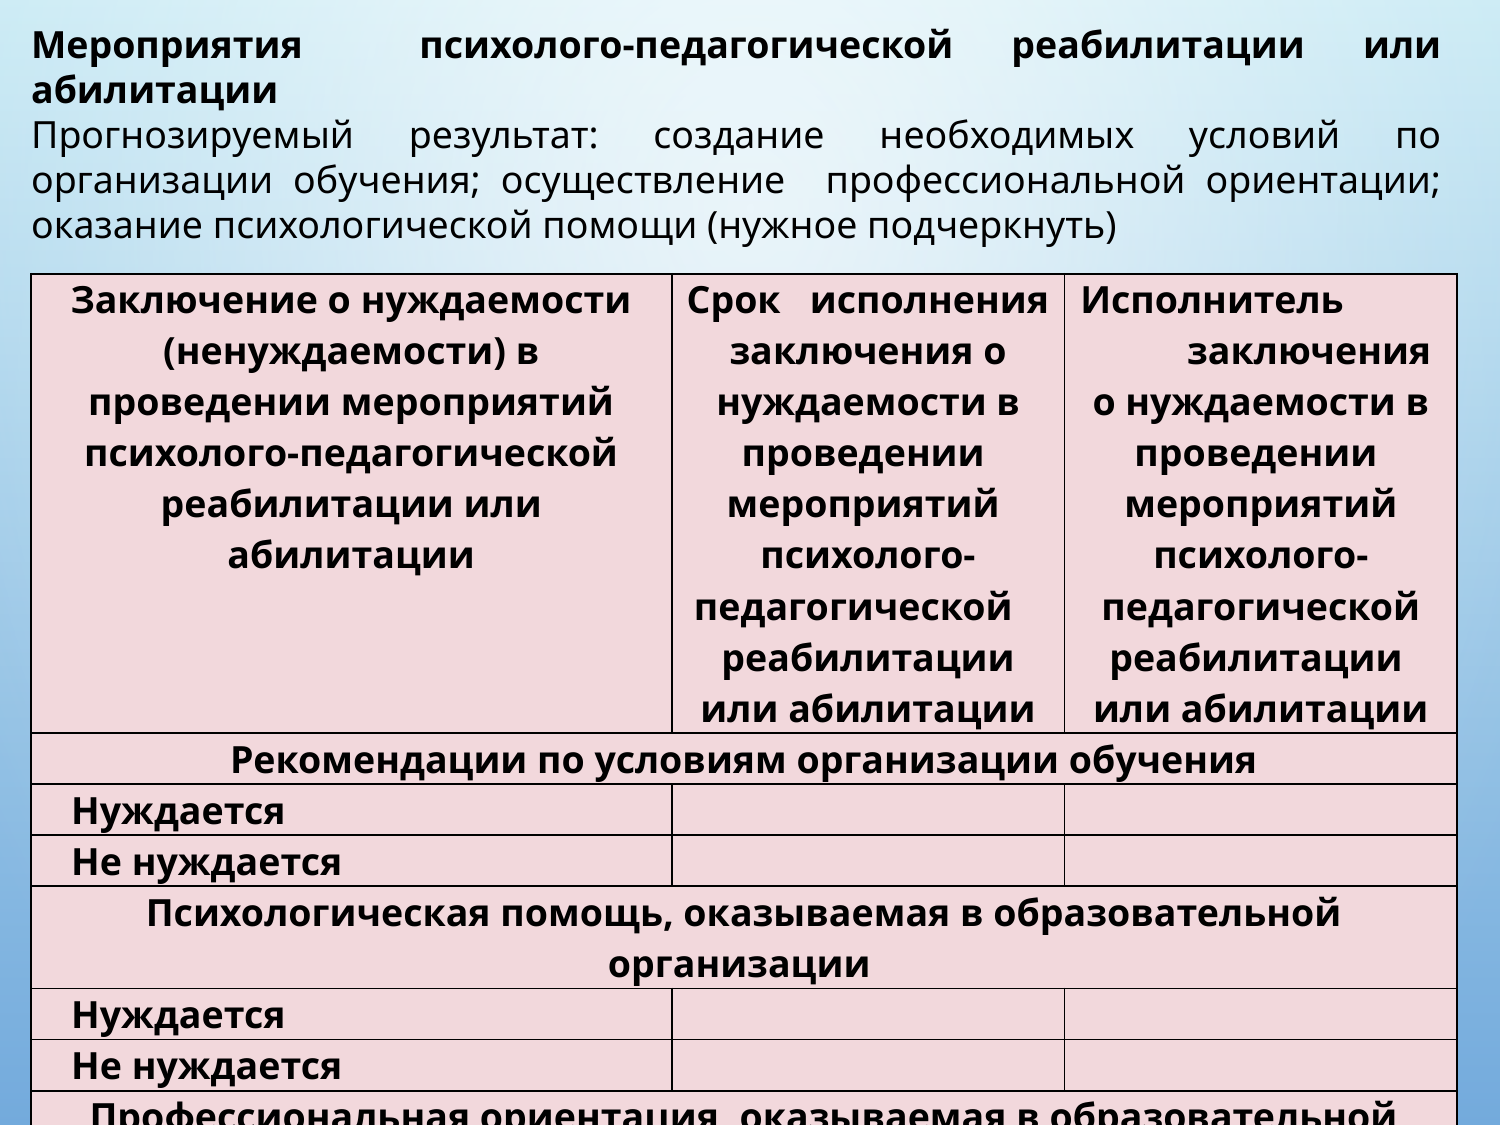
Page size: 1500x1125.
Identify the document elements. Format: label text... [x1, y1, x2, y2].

table_cell [1065, 836, 1456, 885]
table_cell Профессиональная ориентация, оказываемая в образовательной организации [32, 1092, 1456, 1125]
table_cell  Не нуждается [32, 836, 671, 885]
table_cell Консультирование законных представителей по вопросам, связанным с особенностями образовательного процесса для данной категории детей [0, 0, 1500, 395]
table_cell Рекомендации по условиям организации обучения [32, 734, 1456, 783]
table_cell Психологическая помощь, оказываемая в образовательной организации [32, 887, 1456, 988]
table_cell [673, 1040, 1064, 1090]
table_cell [1065, 785, 1456, 834]
table_cell  Нуждается [32, 785, 671, 834]
text_box Мероприятия психолого-педагогической реабилитации или абилитации Прогнозируемый результат: создание необходимых условий по организации обучения; осуществление профессиональной ориентации; оказание психологической помощи (нужное подчеркнуть) [16, 13, 1458, 254]
table_cell [1065, 1040, 1456, 1090]
table_header Исполнитель заключения о нуждаемости в проведении мероприятий психолого-педагогической реабилитации или абилитации [1065, 275, 1456, 732]
table_cell [673, 785, 1064, 834]
table_cell [1065, 989, 1456, 1039]
table_cell [673, 836, 1064, 885]
table_cell [673, 989, 1064, 1039]
table_cell  Нуждается [32, 989, 671, 1039]
table_cell  Не нуждается [32, 1040, 671, 1090]
table_header Срок исполнения заключения о нуждаемости в проведении мероприятий психолого-педагогической реабилитации или абилитации [673, 275, 1064, 732]
table_header Заключение о нуждаемости (ненуждаемости) в проведении мероприятий психолого-педагогической реабилитации или абилитации [32, 275, 671, 732]
